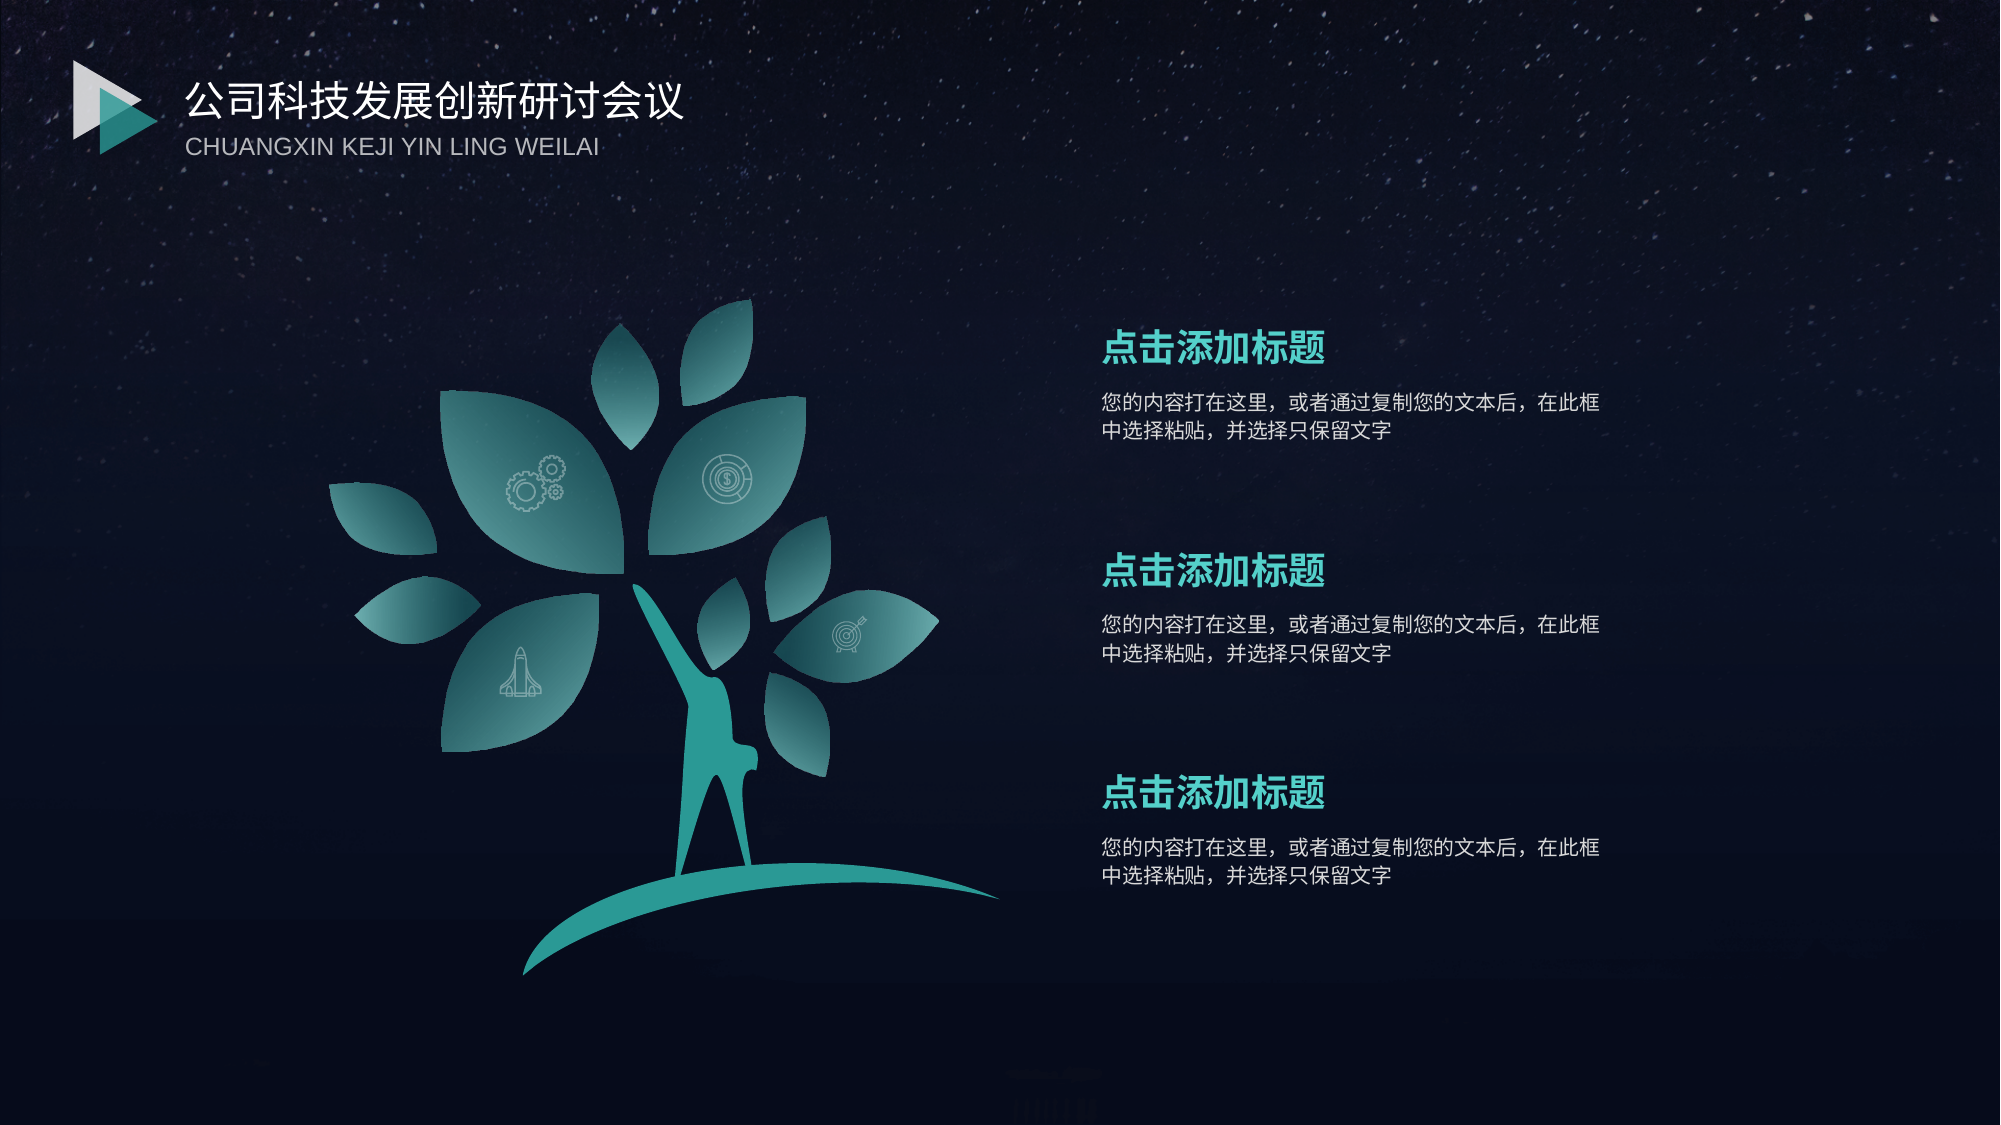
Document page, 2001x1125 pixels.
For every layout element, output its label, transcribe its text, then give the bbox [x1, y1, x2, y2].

text_box [521, 862, 1001, 978]
text_box [647, 395, 807, 556]
text_box [590, 322, 660, 452]
text_box [439, 389, 625, 575]
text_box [1086, 761, 1620, 889]
text_box [440, 592, 600, 753]
text_box CHUANGXIN KEJI YIN LING WEILAI [169, 122, 699, 168]
text_box [771, 588, 940, 684]
text_box [631, 582, 759, 875]
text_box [1086, 539, 1620, 667]
picture [0, 0, 2000, 1125]
text_box [763, 671, 831, 779]
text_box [1086, 316, 1620, 444]
text_box [764, 515, 832, 623]
text_box [696, 575, 751, 672]
text_box [328, 481, 438, 556]
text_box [505, 454, 566, 512]
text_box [499, 646, 542, 697]
text_box 公司科技发展创新研讨会议 [169, 67, 710, 132]
text_box [353, 575, 482, 646]
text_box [701, 454, 753, 505]
text_box [679, 298, 754, 407]
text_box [73, 60, 158, 155]
text_box [831, 613, 870, 654]
